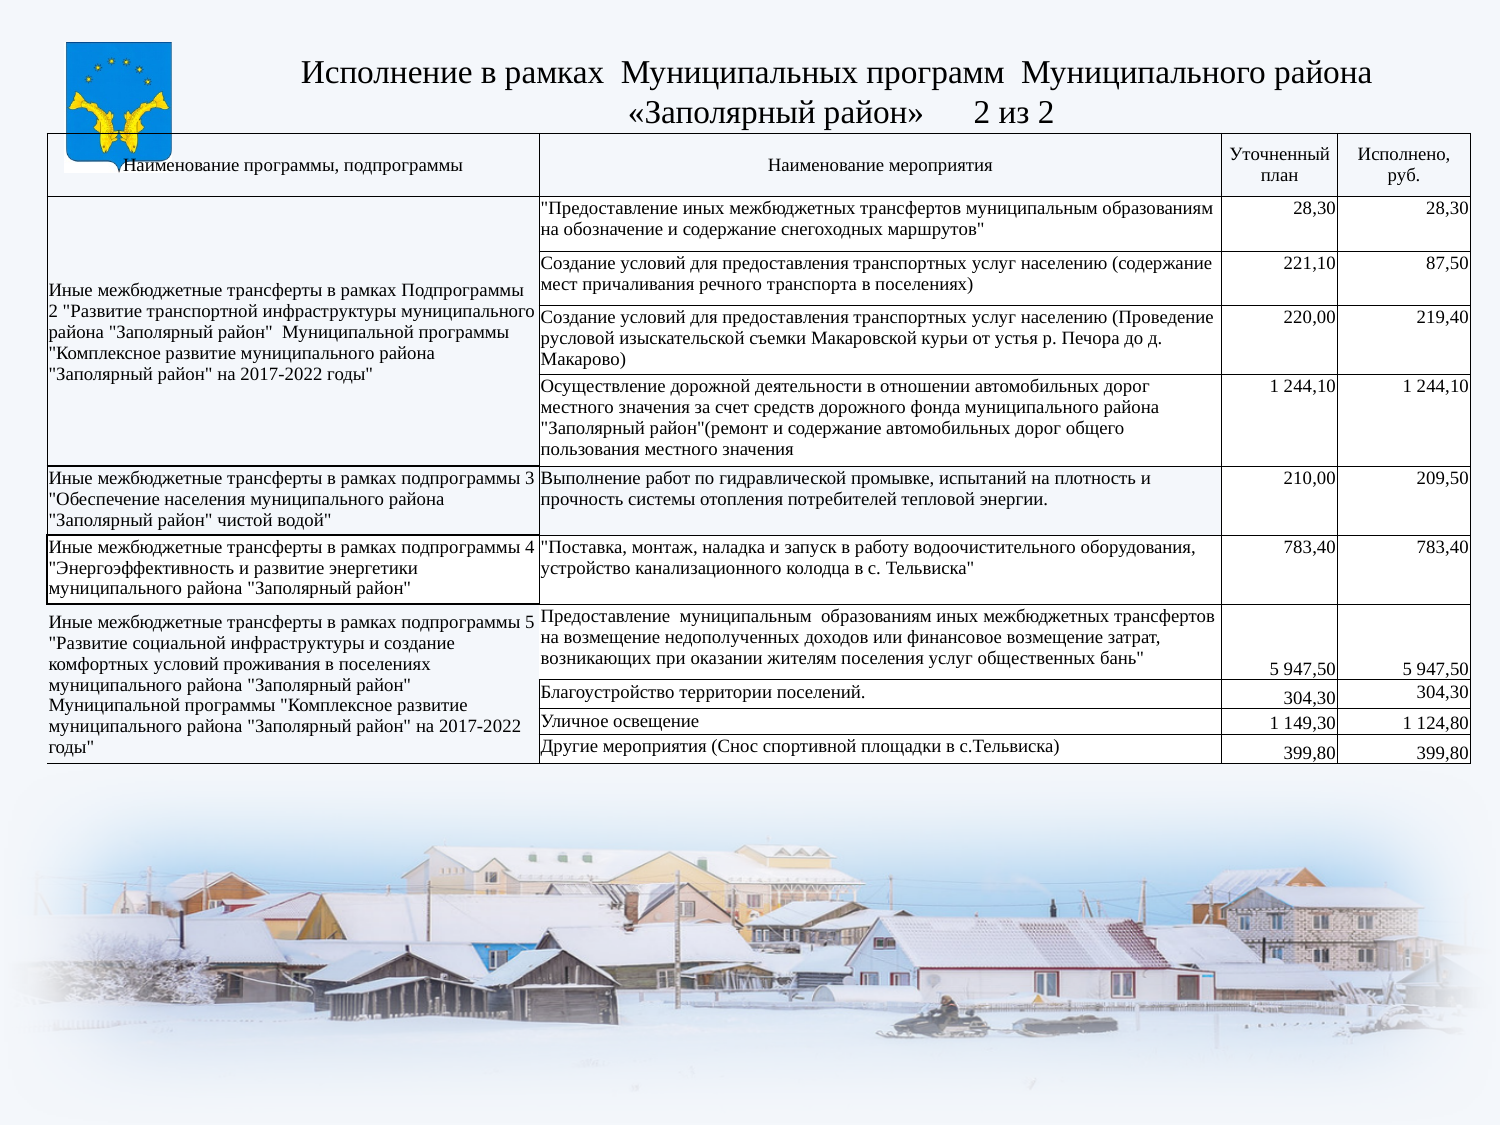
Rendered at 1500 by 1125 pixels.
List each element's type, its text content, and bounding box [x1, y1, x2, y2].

table_header Наименование мероприятия [540, 134, 1221, 196]
table_cell 220,00 [1222, 306, 1337, 374]
table_header Уточненный план [1222, 134, 1337, 196]
table_cell Уличное освещение [540, 709, 1221, 734]
table_cell 5 947,50 [1222, 605, 1337, 679]
table_header Исполнено, руб. [1338, 134, 1470, 196]
table_cell Иные межбюджетные трансферты в рамках подпрограммы 4 "Энергоэффективность и развитие энергетики муниципального района "Заполярный район" [48, 536, 539, 603]
table_cell Создание условий для предоставления транспортных услуг населению (Проведение русловой изыскательской съемки Макаровской курьи от устья р. Печора до д. Макарово) [540, 306, 1221, 374]
table_cell Осуществление дорожной деятельности в отношении автомобильных дорог местного значения за счет средств дорожного фонда муниципального района "Заполярный район"(ремонт и содержание автомобильных дорог общего пользования местного значения [540, 375, 1221, 466]
table_cell Другие мероприятия (Снос спортивной площадки в с.Тельвиска) [540, 735, 1221, 761]
table_header Наименование программы, подпрограммы [48, 134, 539, 196]
table_cell 783,40 [1222, 536, 1337, 604]
table_cell 210,00 [1222, 467, 1337, 535]
table_cell 1 149,30 [1222, 709, 1337, 734]
table_cell 28,30 [1338, 197, 1470, 251]
table_cell "Предоставление иных межбюджетных трансфертов муниципальным образованиям на обозначение и содержание снегоходных маршрутов" [540, 197, 1221, 251]
table_cell Создание условий для предоставления транспортных услуг населению (содержание мест причаливания речного транспорта в поселениях) [540, 252, 1221, 305]
table_cell 1 124,80 [1338, 709, 1470, 734]
table_cell Иные межбюджетные трансферты в рамках подпрограммы 5 "Развитие социальной инфраструктуры и создание комфортных условий проживания в поселениях муниципального района "Заполярный район" Муниципальной программы "Комплексное развитие муниципального района "Заполярный район" на 2017-2022 годы" [47, 605, 539, 761]
table_cell 1 244,10 [1222, 375, 1337, 466]
table_cell 399,80 [1338, 735, 1470, 761]
table_cell Предоставление муниципальным образованиям иных межбюджетных трансфертов на возмещение недополученных доходов или финансовое возмещение затрат, возникающих при оказании жителям поселения услуг общественных бань" [539, 605, 1221, 679]
table_cell 209,50 [1338, 467, 1470, 535]
table_cell 783,40 [1338, 536, 1470, 604]
table_cell 219,40 [1338, 306, 1470, 374]
table_cell 221,10 [1222, 252, 1337, 305]
table_cell Иные межбюджетные трансферты в рамках подпрограммы 3 "Обеспечение населения муниципального района "Заполярный район" чистой водой" [48, 467, 539, 534]
picture [64, 42, 172, 173]
text_box Исполнение в рамках Муниципальных программ Муниципального района «Заполярный район» 2 из 2 [183, 42, 1500, 138]
table_cell Иные межбюджетные трансферты в рамках Подпрограммы 2 "Развитие транспортной инфраструктуры муниципального района "Заполярный район" Муниципальной программы "Комплексное развитие муниципального района "Заполярный район" на 2017-2022 годы" [48, 197, 539, 465]
table_cell "Поставка, монтаж, наладка и запуск в работу водоочистительного оборудования, устройство канализационного колодца в с. Тельвиска" [540, 536, 1221, 604]
table_cell Выполнение работ по гидравлической промывке, испытаний на плотность и прочность системы отопления потребителей тепловой энергии. [540, 467, 1221, 535]
table_cell 304,30 [1222, 680, 1337, 708]
table_cell 304,30 [1338, 680, 1470, 708]
table_cell Благоустройство территории поселений. [540, 680, 1221, 708]
picture [0, 763, 1500, 1125]
table_cell 5 947,50 [1338, 605, 1470, 679]
table_cell 399,80 [1222, 735, 1337, 761]
table_cell 1 244,10 [1338, 375, 1470, 466]
table_cell 87,50 [1338, 252, 1470, 305]
table_cell 28,30 [1222, 197, 1337, 251]
